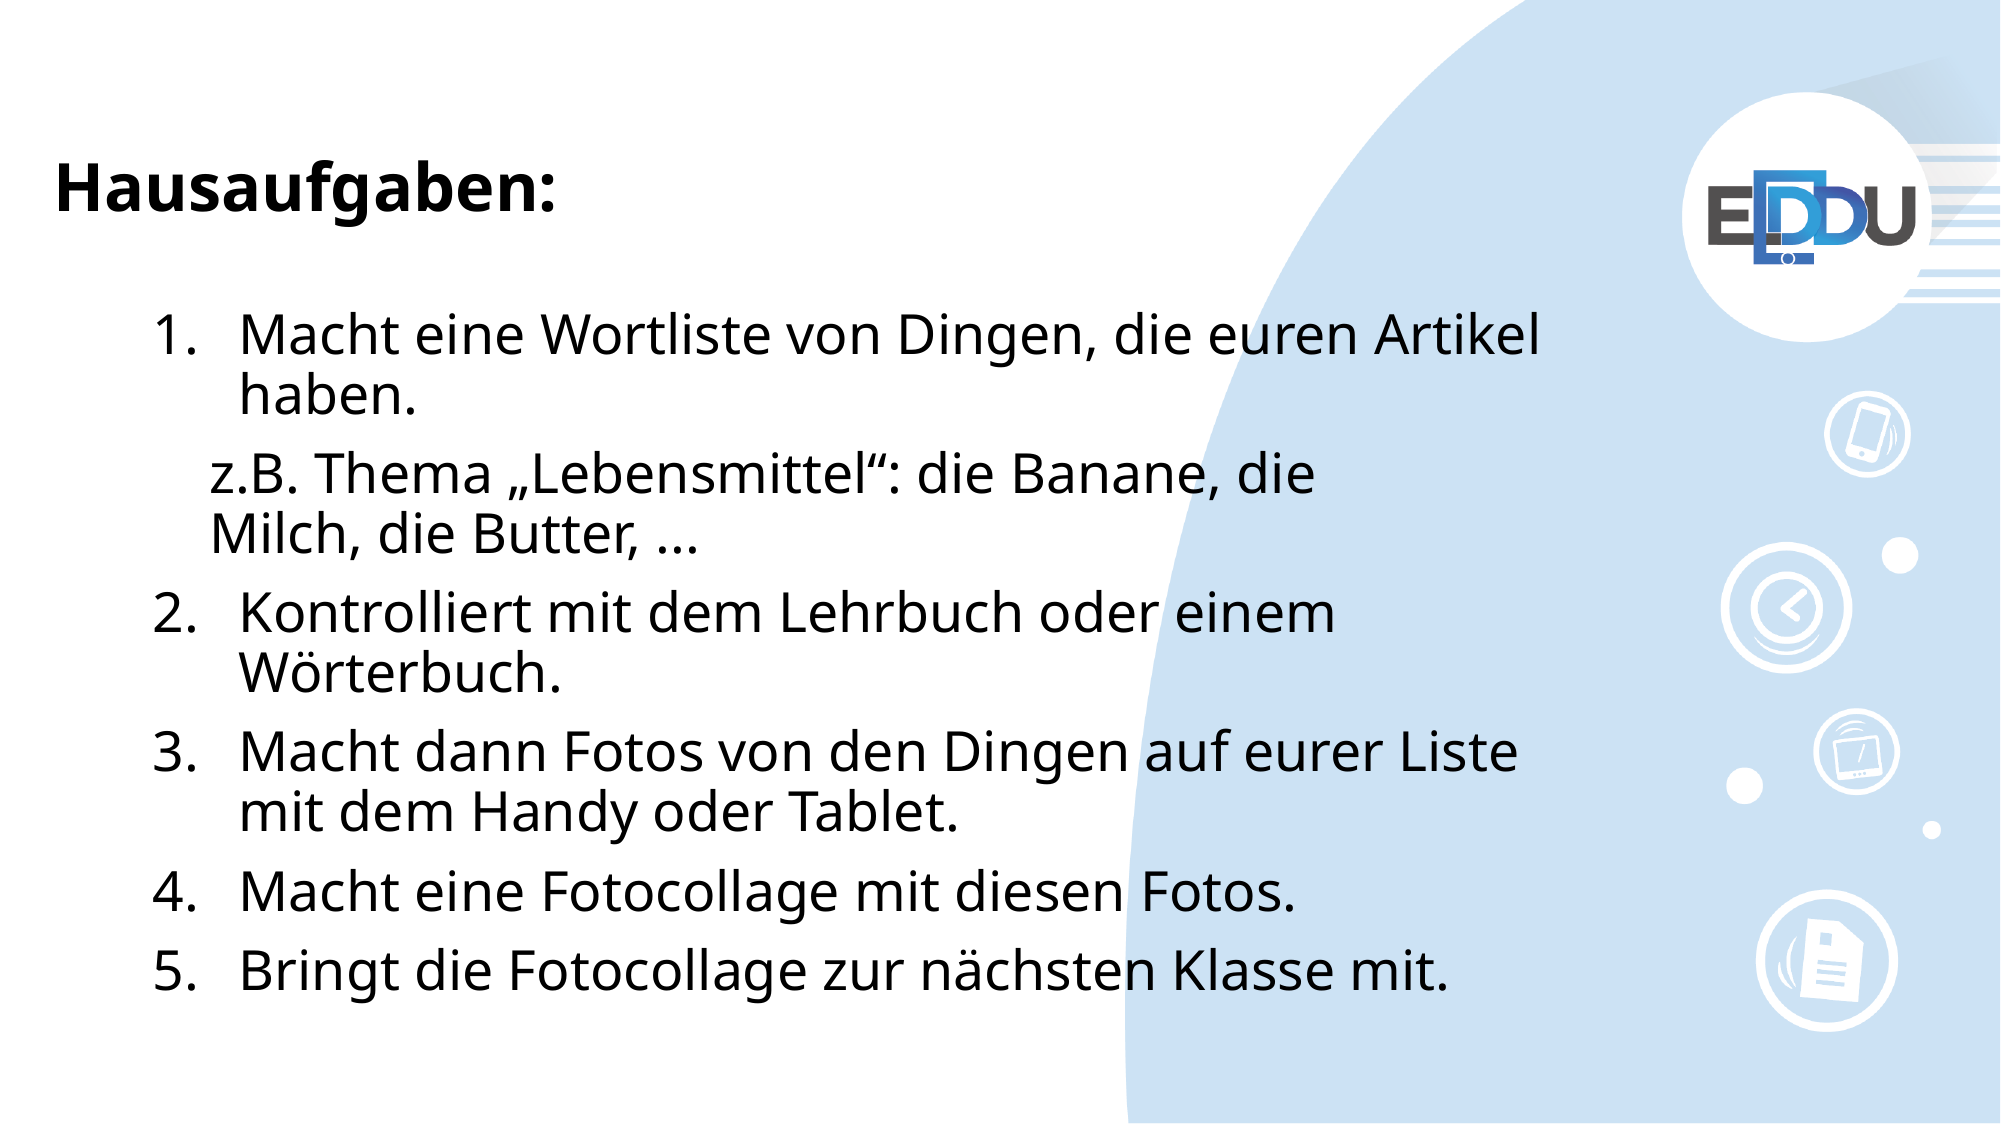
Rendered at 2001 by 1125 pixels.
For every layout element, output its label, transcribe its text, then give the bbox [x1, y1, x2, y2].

picture [0, 0, 2001, 1125]
list Macht eine Wortliste von Dingen, die euren Artikel haben. z.B. Thema „Lebensmittel“: die Banane, die Milch, die Butter, ... Kontrolliert mit dem Lehrbuch oder einem Wörterbuch. Macht dann Fotos von den Dingen auf eurer Liste mit dem Handy oder Tablet. Macht eine Fotocollage mit diesen Fotos. Bringt die Fotocollage zur nächsten Klasse mit. [137, 299, 1595, 1014]
title Hausaufgaben: [38, 102, 1595, 278]
